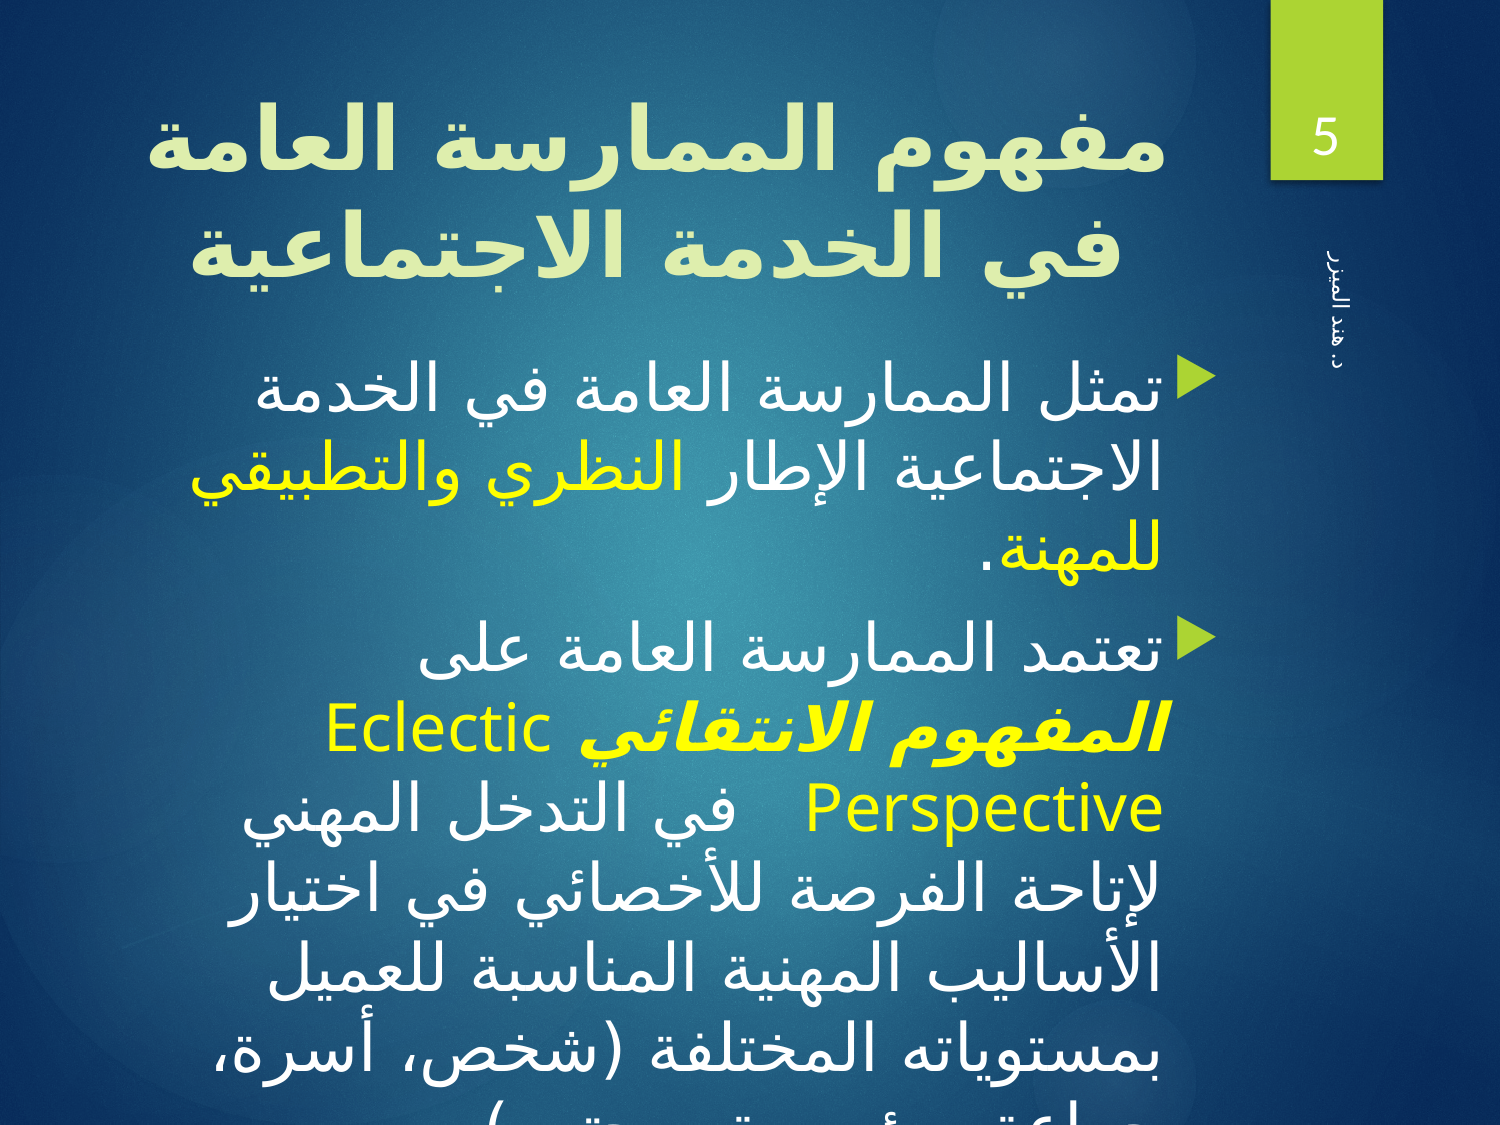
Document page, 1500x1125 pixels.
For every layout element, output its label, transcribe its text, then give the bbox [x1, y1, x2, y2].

footer د. هند الميزر [1320, 237, 1358, 871]
slide_number 5 [1273, 48, 1378, 175]
title مفهوم الممارسة العامة في الخدمة الاجتماعية [79, 74, 1237, 304]
list تمثل الممارسة العامة في الخدمة الاجتماعية الإطار النظري والتطبيقي للمهنة. تعتمد الممارسة العامة على المفهوم الانتقائي Eclectic Perspective في التدخل المهني لإتاحة الفرصة للأخصائي في اختيار الأساليب المهنية المناسبة للعميل بمستوياته المختلفة (شخص، أسرة، جماعة، مؤسسة، مجتمع). [135, 336, 1237, 1025]
